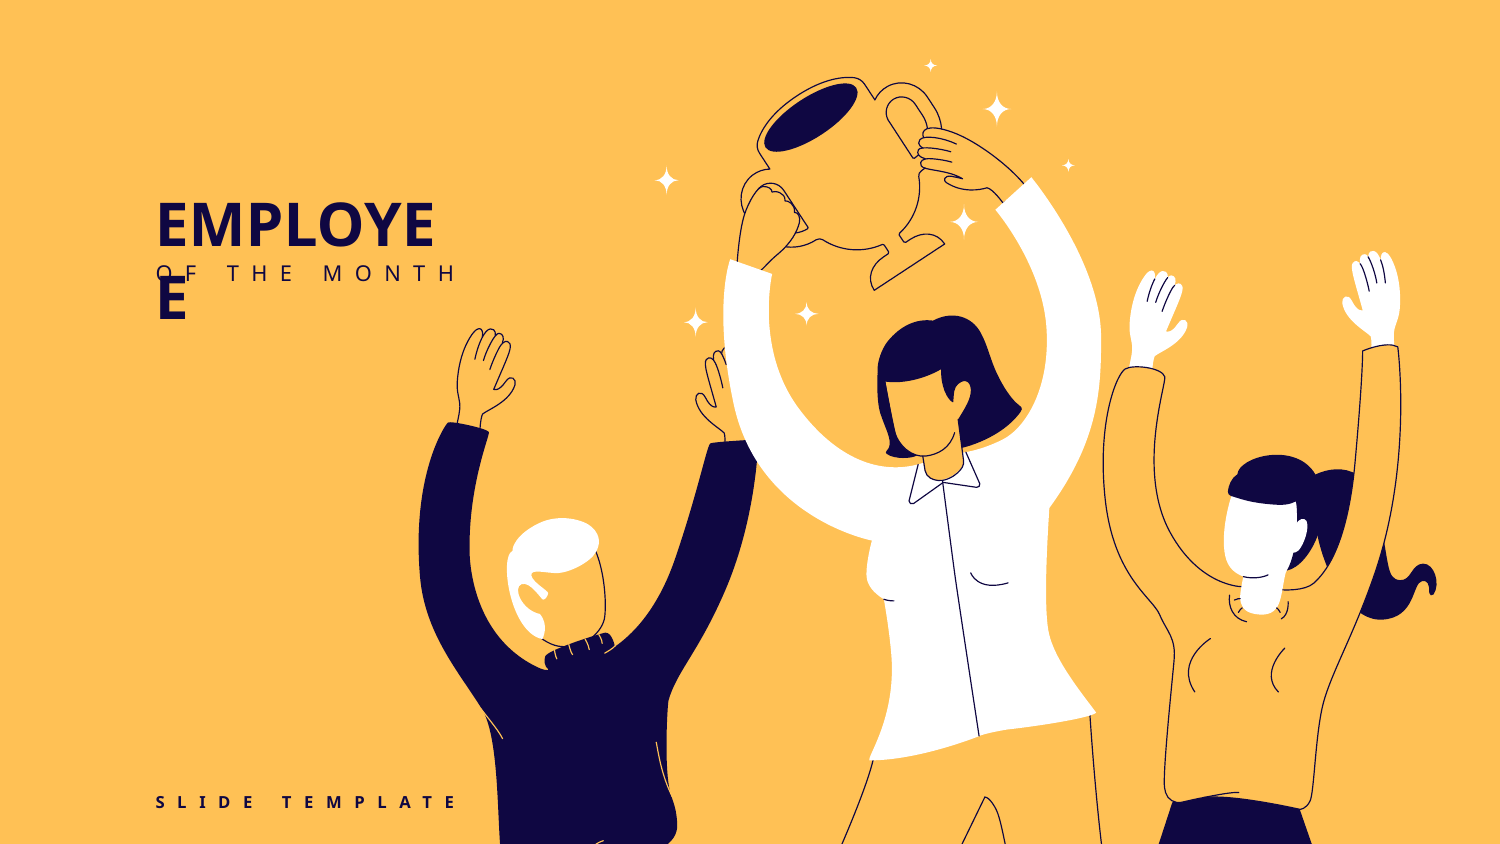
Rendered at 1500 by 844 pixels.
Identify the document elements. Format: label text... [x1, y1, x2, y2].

text_box OF THE MONTH [155, 259, 413, 287]
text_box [418, 58, 1437, 844]
text_box SLIDE TEMPLATE [155, 792, 413, 813]
text_box EMPLOYEE [154, 186, 413, 332]
